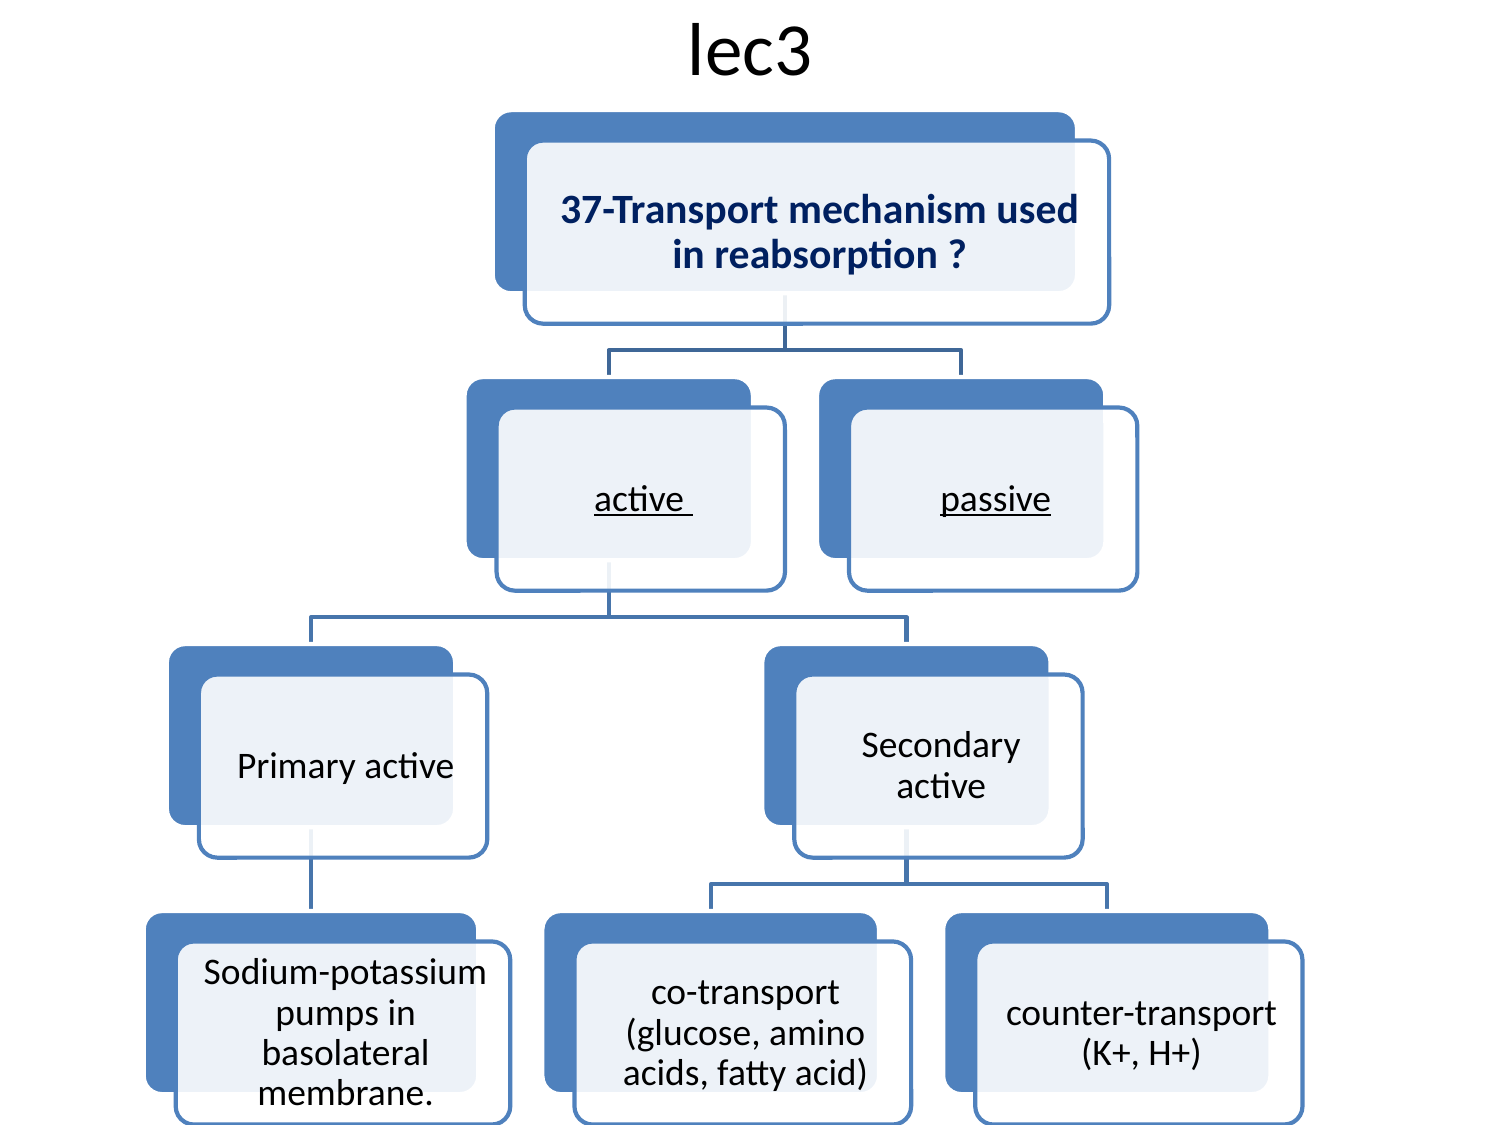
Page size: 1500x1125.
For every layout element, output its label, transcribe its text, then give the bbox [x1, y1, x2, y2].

title lec3 [75, 0, 1425, 108]
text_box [0, 109, 1500, 1125]
